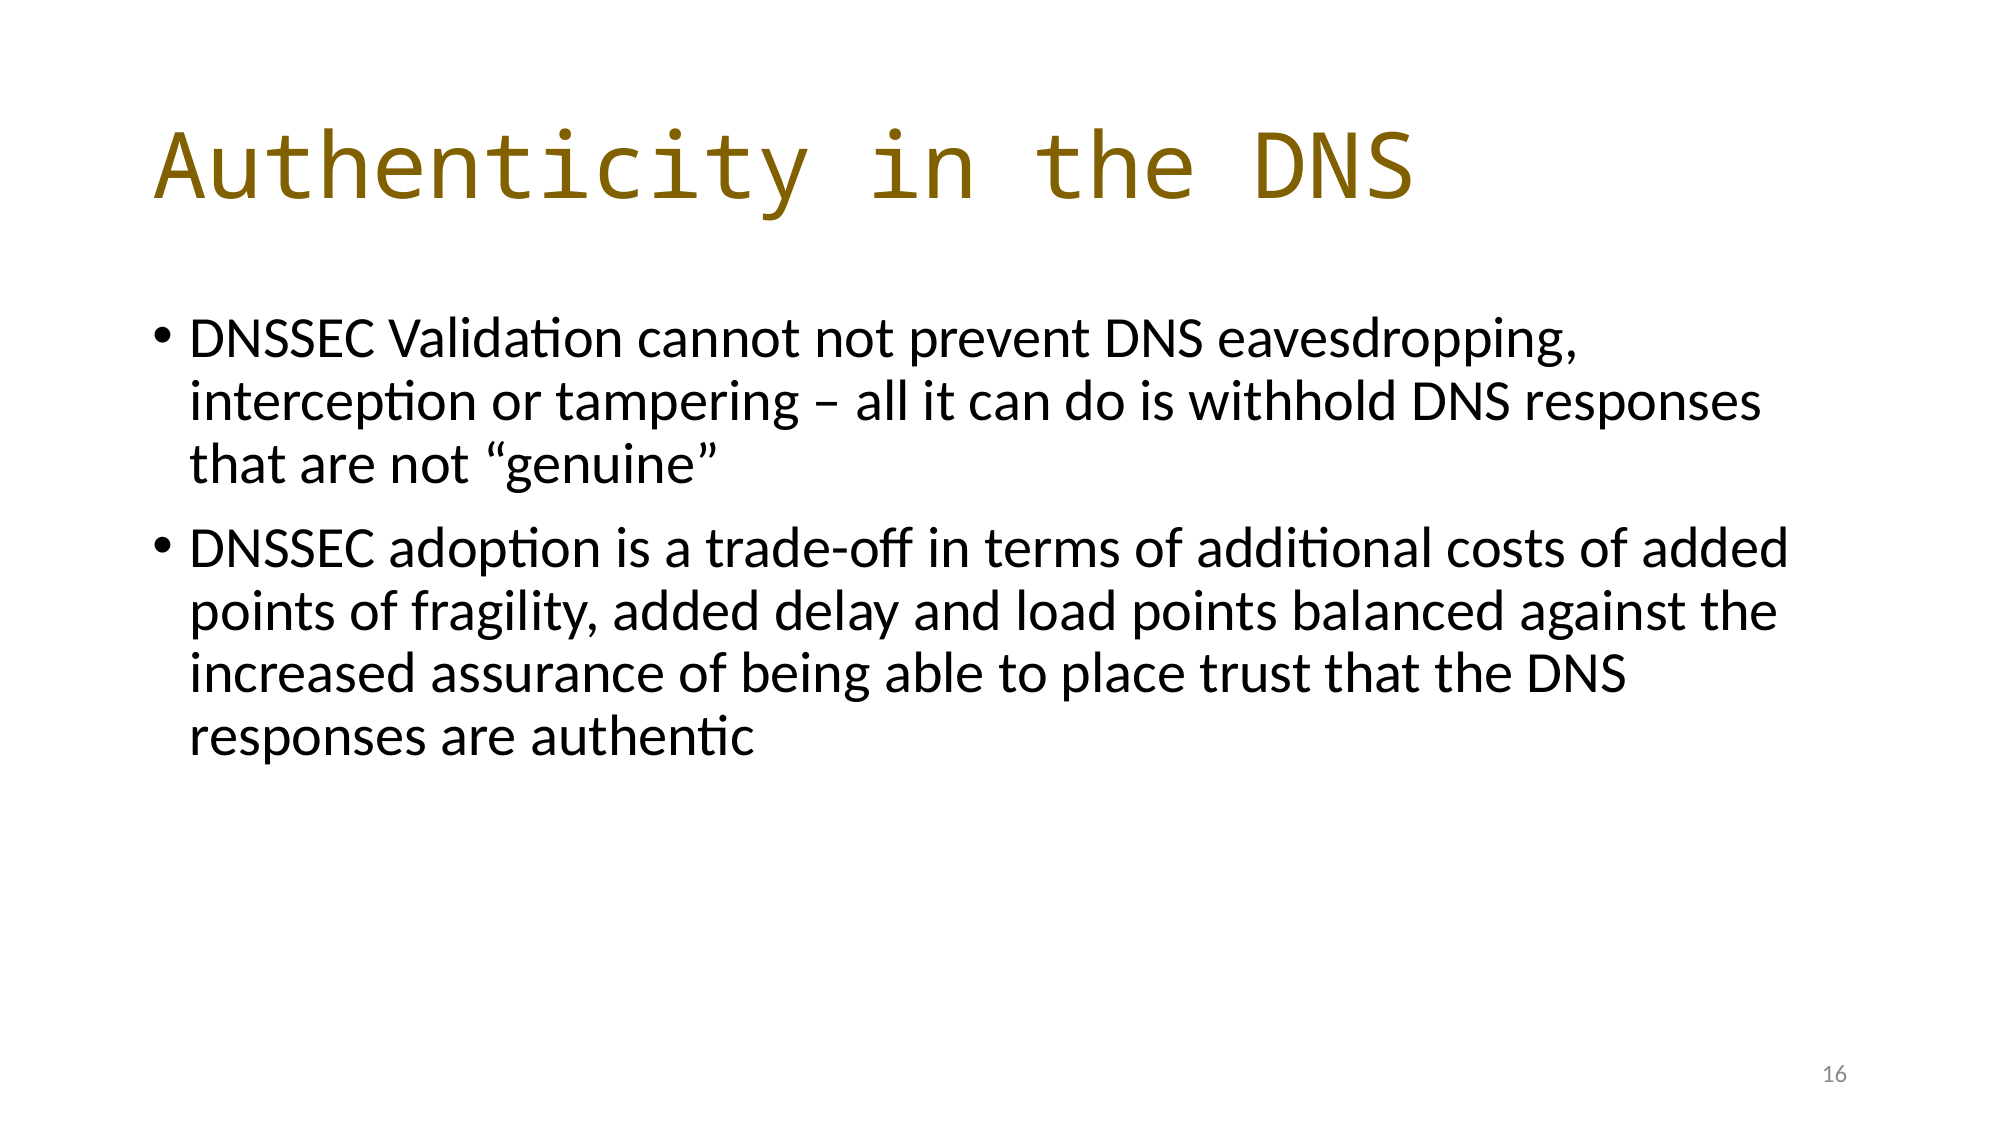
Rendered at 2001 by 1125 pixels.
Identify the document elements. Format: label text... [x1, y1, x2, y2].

slide_number 16 [1412, 1042, 1863, 1103]
title Authenticity in the DNS [137, 59, 1863, 278]
list DNSSEC Validation cannot not prevent DNS eavesdropping, interception or tampering – all it can do is withhold DNS responses that are not “genuine” DNSSEC adoption is a trade-off in terms of additional costs of added points of fragility, added delay and load points balanced against the increased assurance of being able to place trust that the DNS responses are authentic [137, 299, 1863, 1014]
